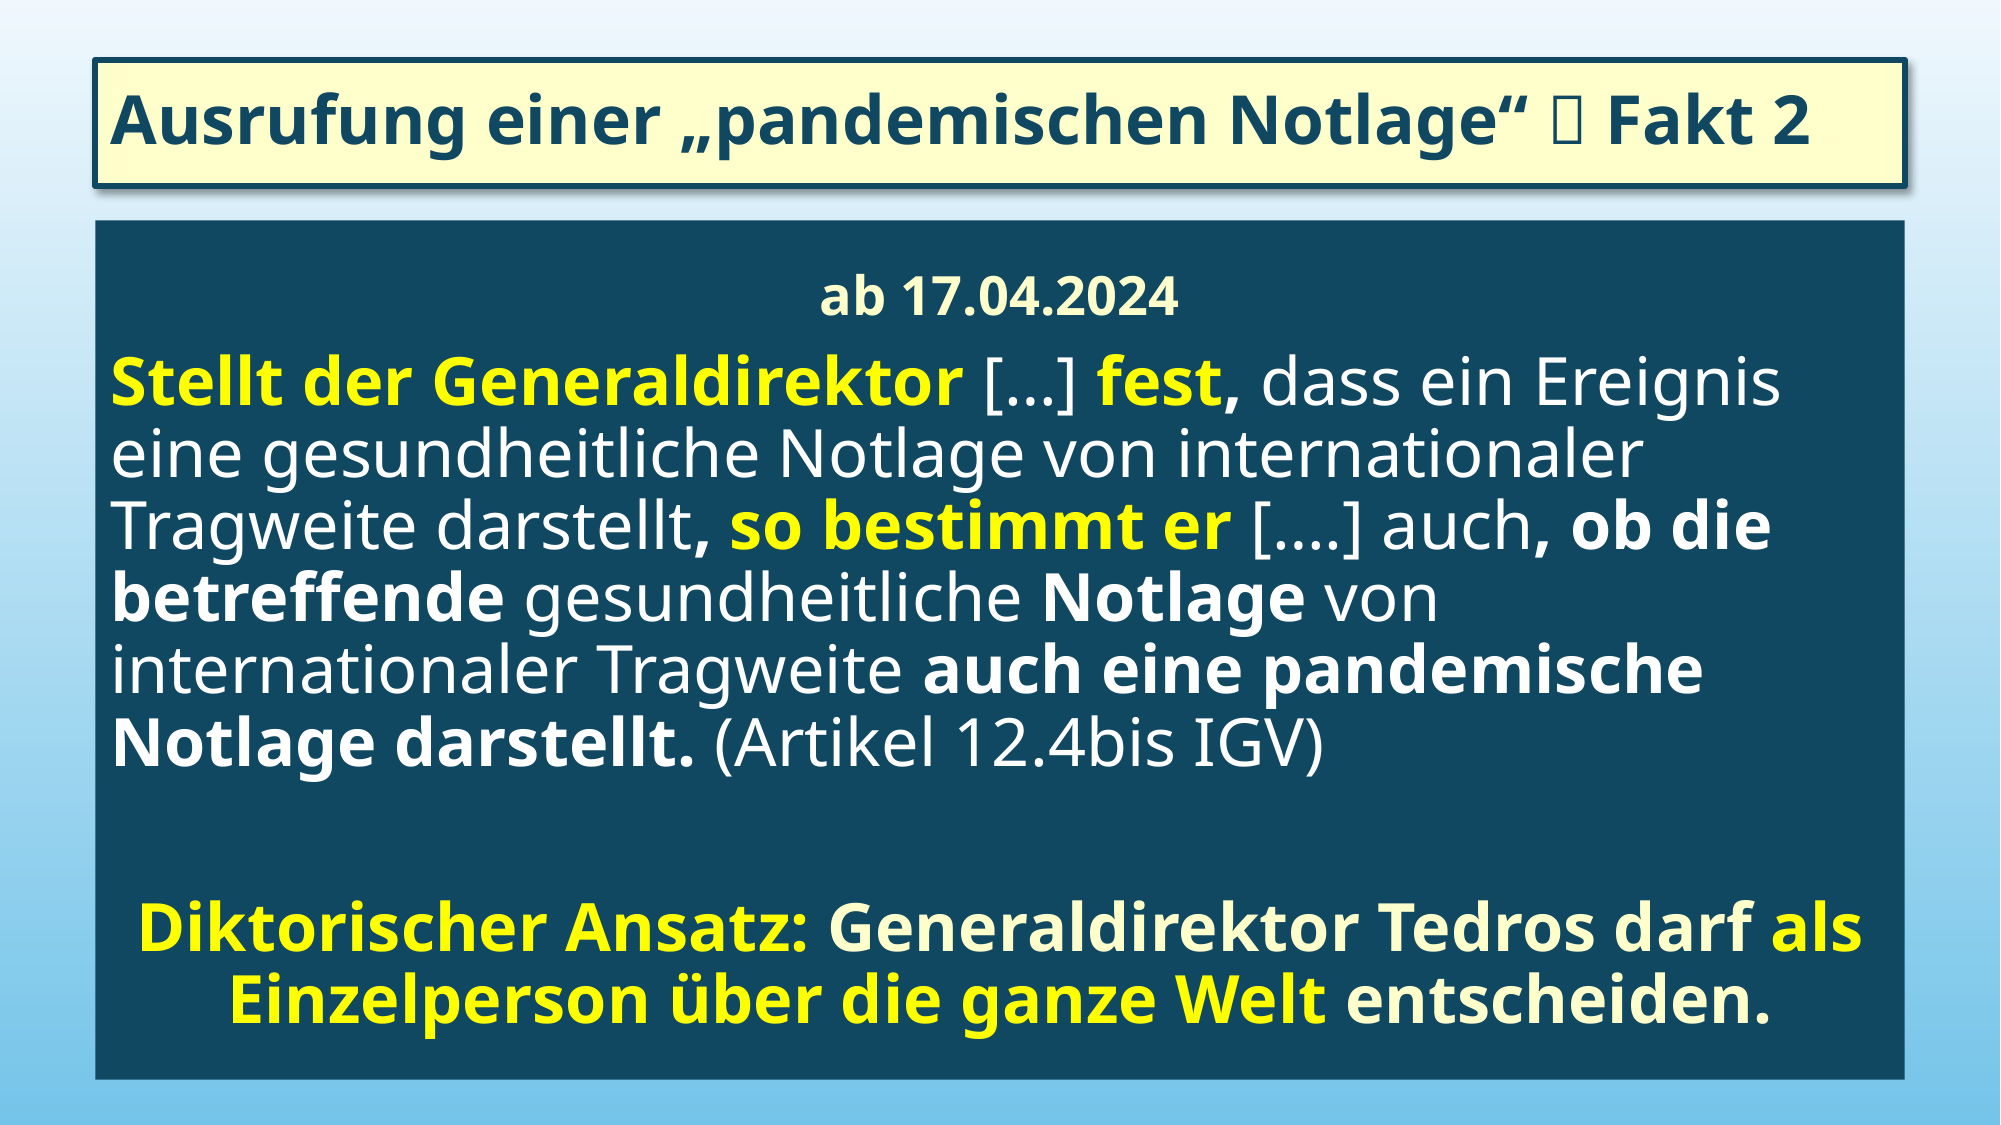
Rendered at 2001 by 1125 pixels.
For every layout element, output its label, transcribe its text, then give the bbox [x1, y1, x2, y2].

text_box ab 17.04.2024 Stellt der Generaldirektor […] fest, dass ein Ereignis eine gesundheitliche Notlage von internationaler Tragweite darstellt, so bestimmt er [….] auch, ob die betreffende gesundheitliche Notlage von internationaler Tragweite auch eine pandemische Notlage darstellt. (Artikel 12.4bis IGV) Diktorischer Ansatz: Generaldirektor Tedros darf als Einzelperson über die ganze Welt entscheiden. [95, 220, 1905, 1080]
title Ausrufung einer „pandemischen Notlage“  Fakt 2 [95, 59, 1905, 186]
